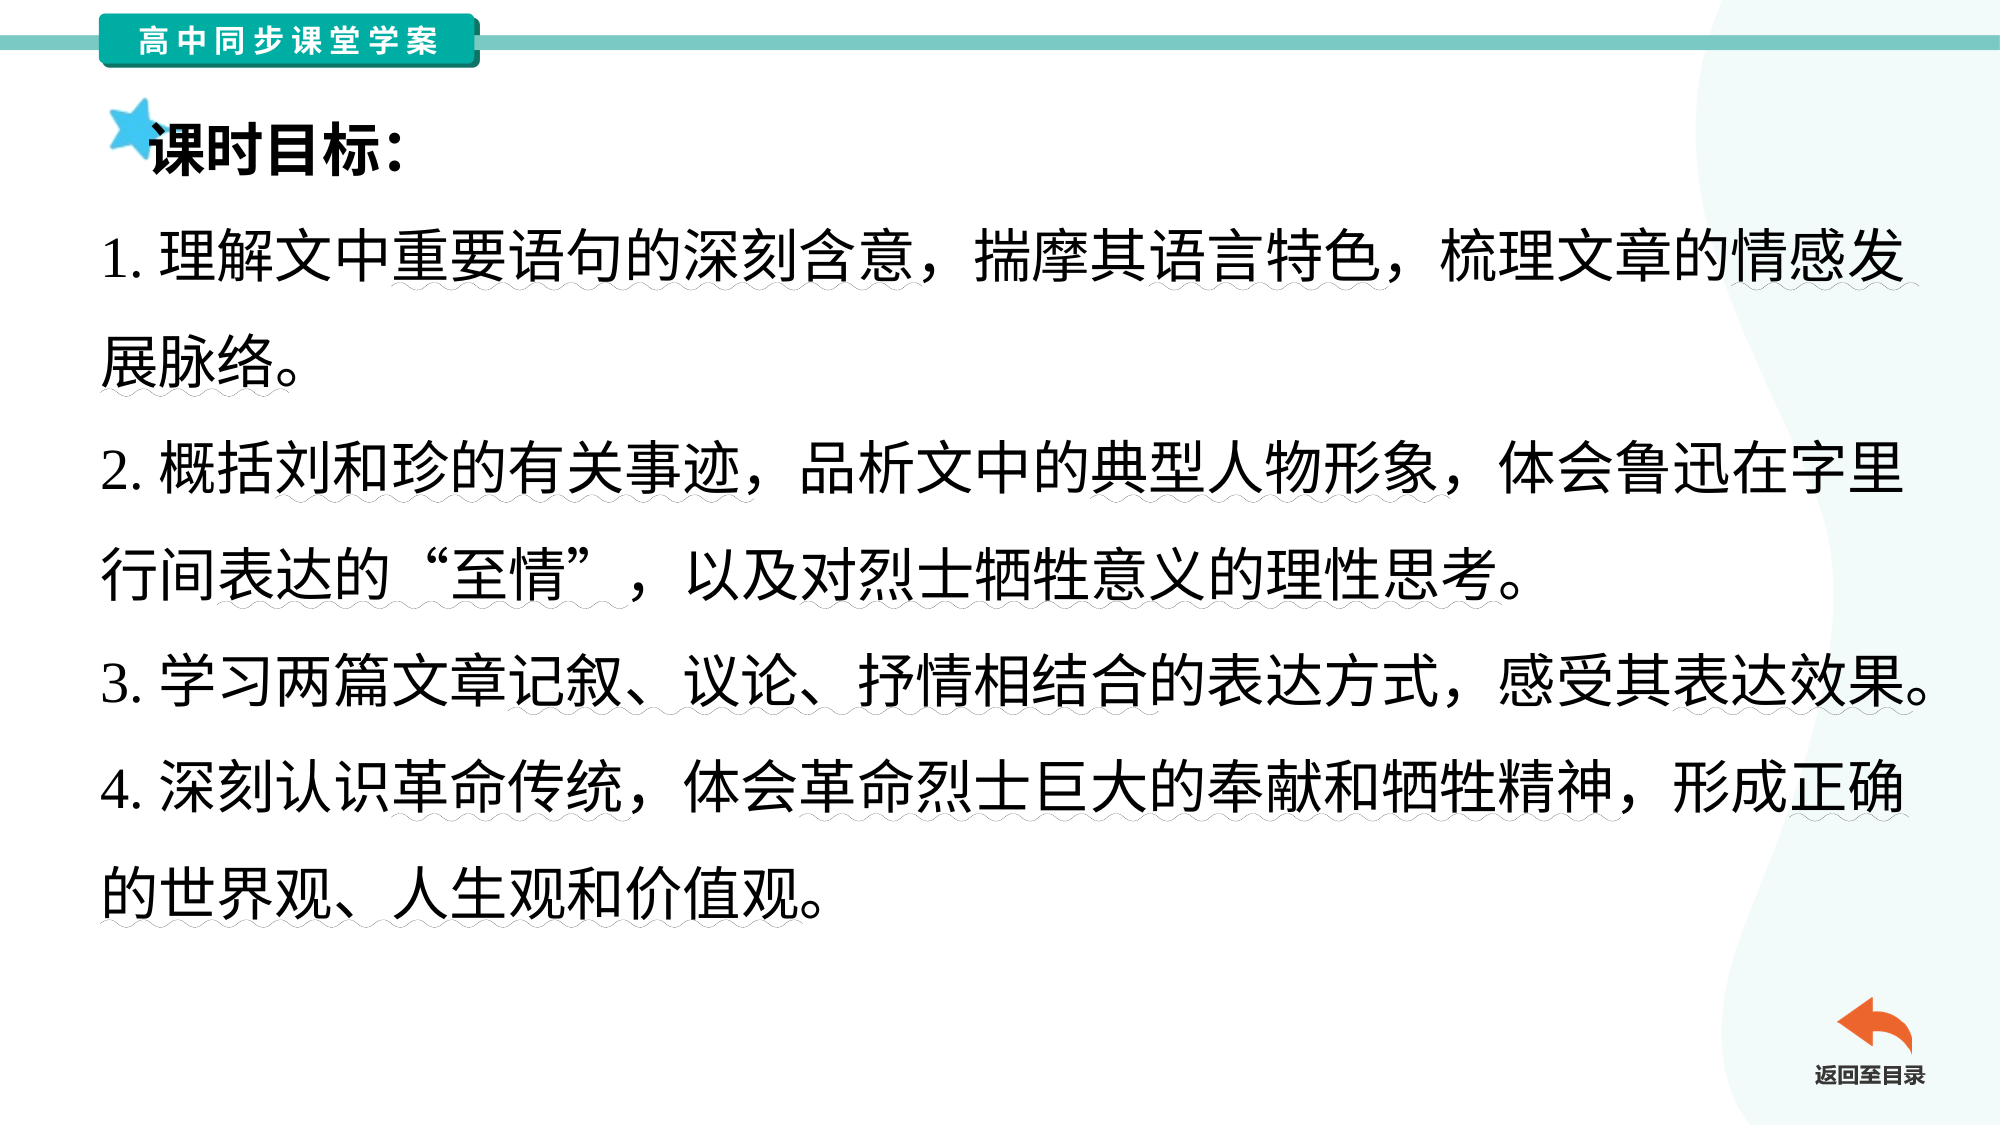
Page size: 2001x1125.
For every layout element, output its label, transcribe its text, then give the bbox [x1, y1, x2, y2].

text_box 课时目标： 1.理解文中重要语句的深刻含意，揣摩其语言特色，梳理文章的情感发 展脉络。 2.概括刘和珍的有关事迹，品析文中的典型人物形象，体会鲁迅在字里 行间表达的“至情”，以及对烈士牺牲意义的理性思考。 3.学习两篇文章记叙、议论、抒情相结合的表达方式，感受其表达效果。 4.深刻认识革命传统，体会革命烈士巨大的奉献和牺牲精神，形成正确 的世界观、人生观和价值观。 [100, 76, 1899, 927]
picture [0, 0, 2000, 1125]
